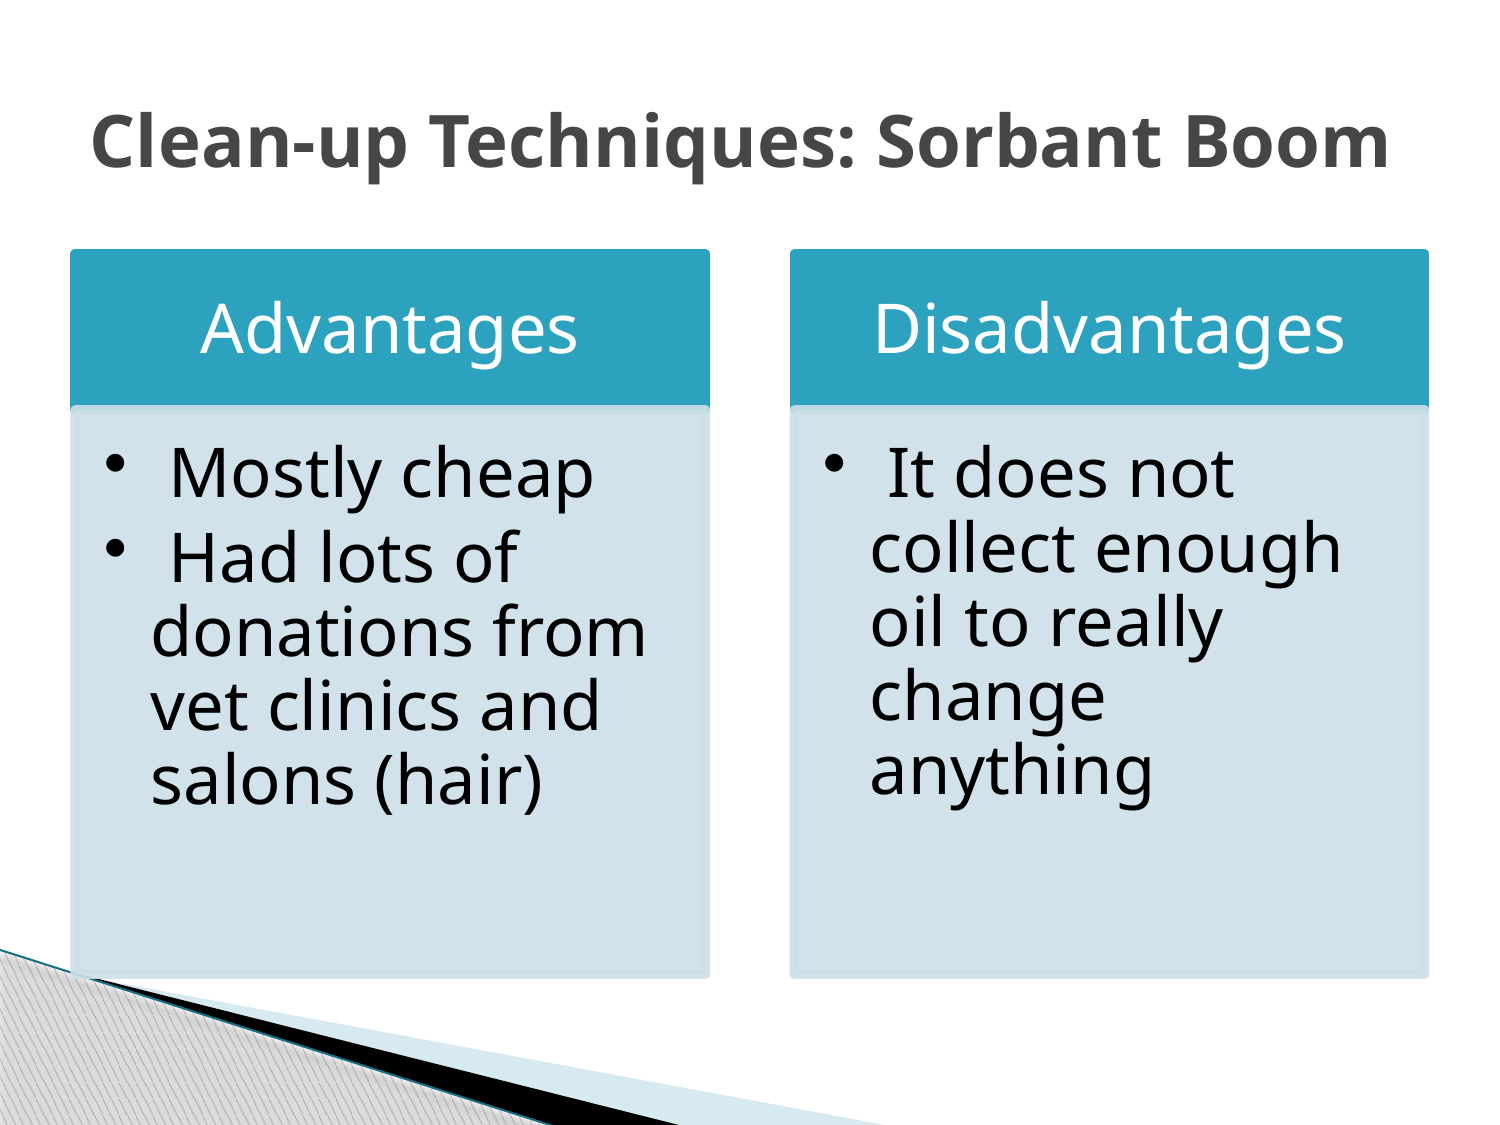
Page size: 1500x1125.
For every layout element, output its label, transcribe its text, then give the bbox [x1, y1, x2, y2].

title Clean-up Techniques: Sorbant Boom [75, 45, 1425, 233]
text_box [74, 242, 1426, 986]
